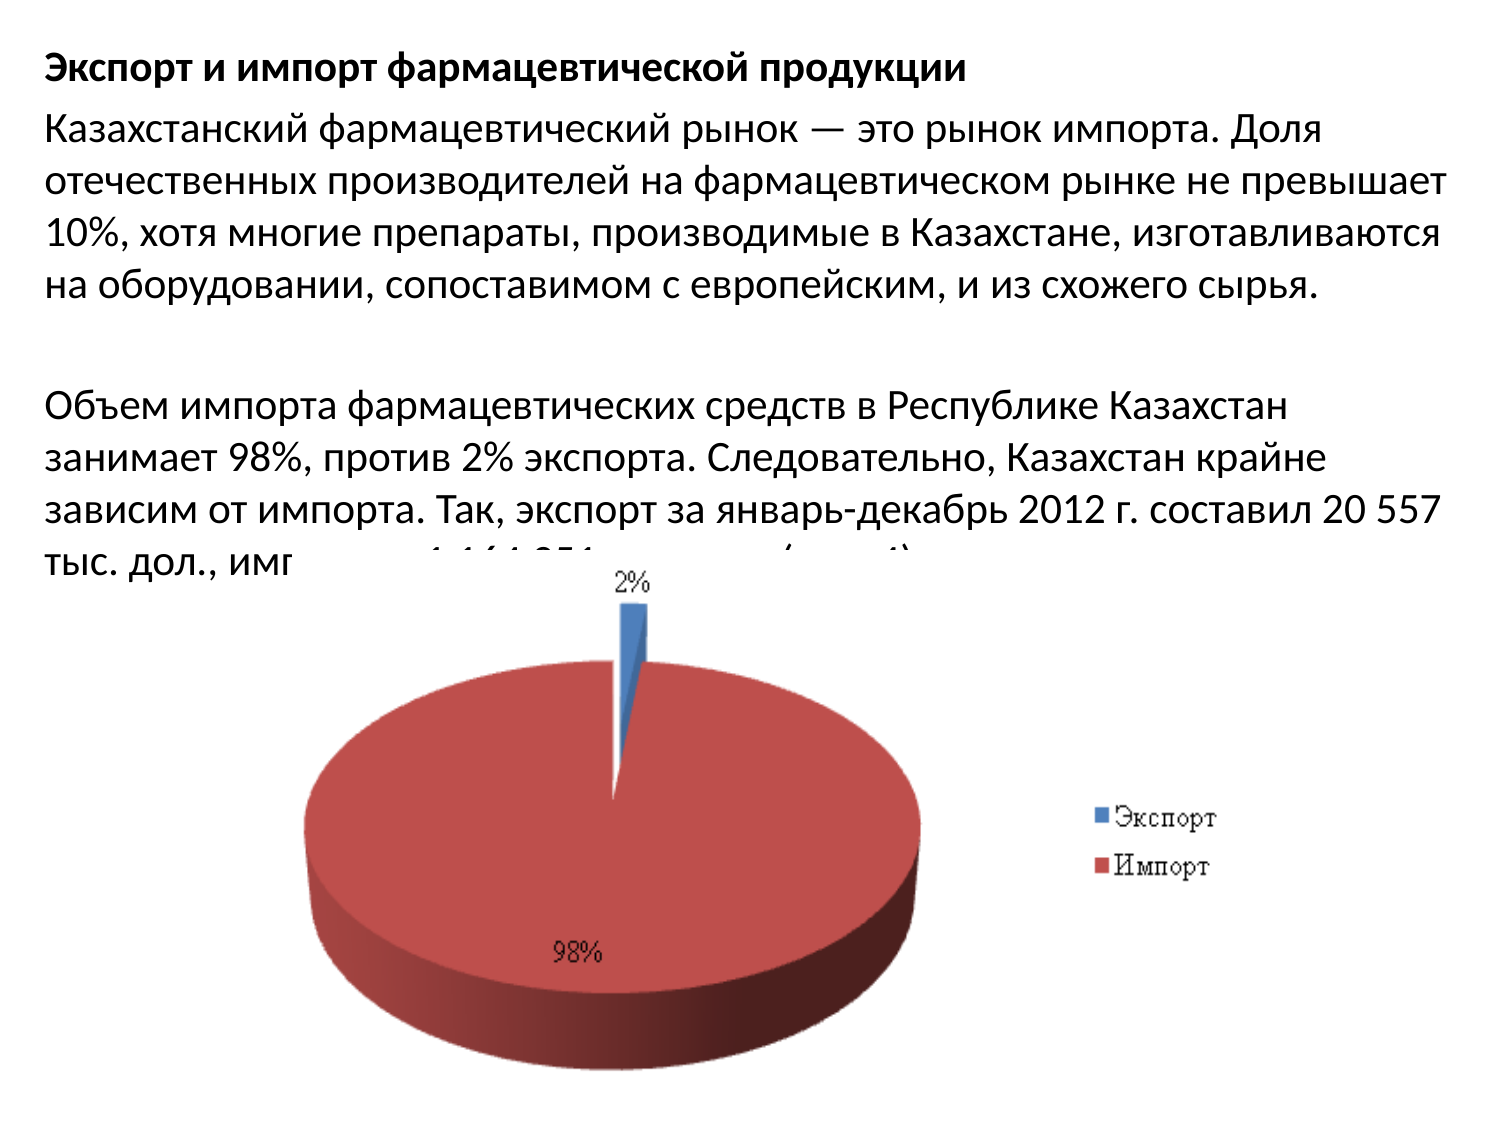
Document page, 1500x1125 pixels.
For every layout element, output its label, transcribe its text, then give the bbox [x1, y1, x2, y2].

picture [291, 550, 1238, 1107]
list Экспорт и импорт фармацевтической продукции Казахстанский фармацевтический рынок — это рынок импорта. Доля отечественных производителей на фармацевтическом рынке не превышает 10%, хотя многие препараты, производимые в Казахстане, изготавливаются на оборудовании, сопоставимом с европейским, и из схожего сырья. Объем импорта фармацевтических средств в Республике Казахстан занимает 98%, против 2% экспорта. Следовательно, Казахстан крайне зависим от импорта. Так, экспорт за январь-декабрь 2012 г. составил 20 557 тыс. дол., импорт — 1 164 951 тыс. дол. (рис. 4). [29, 30, 1483, 646]
